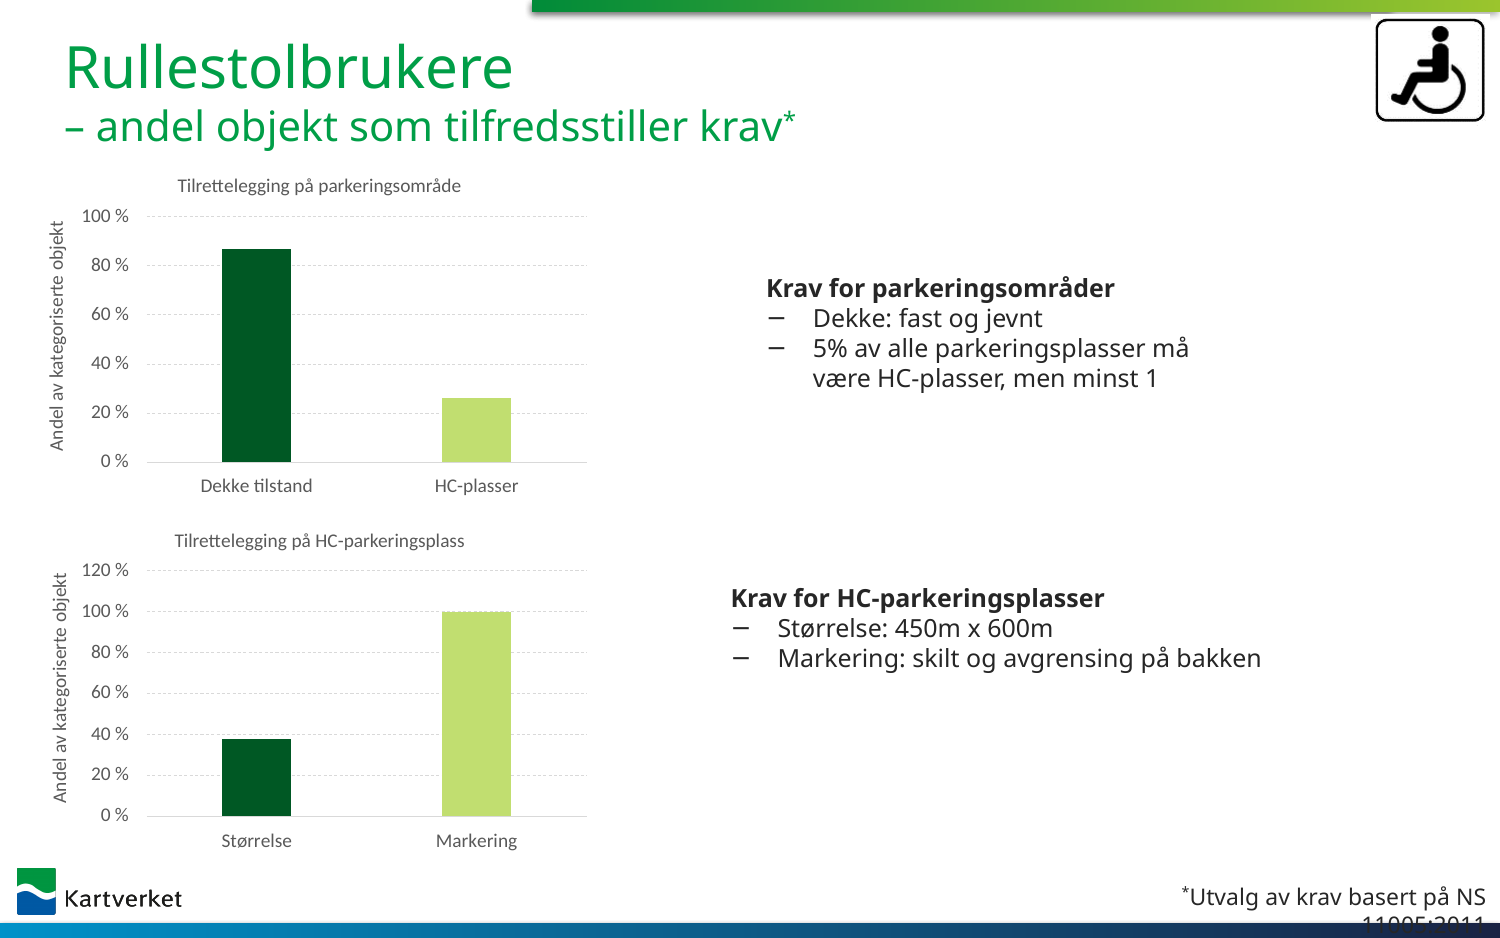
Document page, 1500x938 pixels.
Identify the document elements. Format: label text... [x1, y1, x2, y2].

text_box Krav for parkeringsområder Dekke: fast og jevnt 5% av alle parkeringsplasser må være HC-plasser, men minst 1 [751, 264, 1232, 400]
text_box Krav for HC-parkeringsplasser Størrelse: 450m x 600m Markering: skilt og avgrensing på bakken [715, 574, 1278, 680]
picture [1371, 13, 1491, 127]
picture [41, 520, 598, 859]
text_box Rullestolbrukere – andel objekt som tilfredsstiller krav* [49, 23, 1431, 158]
text_box *Utvalg av krav basert på NS 11005:2011 [1068, 873, 1500, 938]
picture [41, 166, 598, 505]
